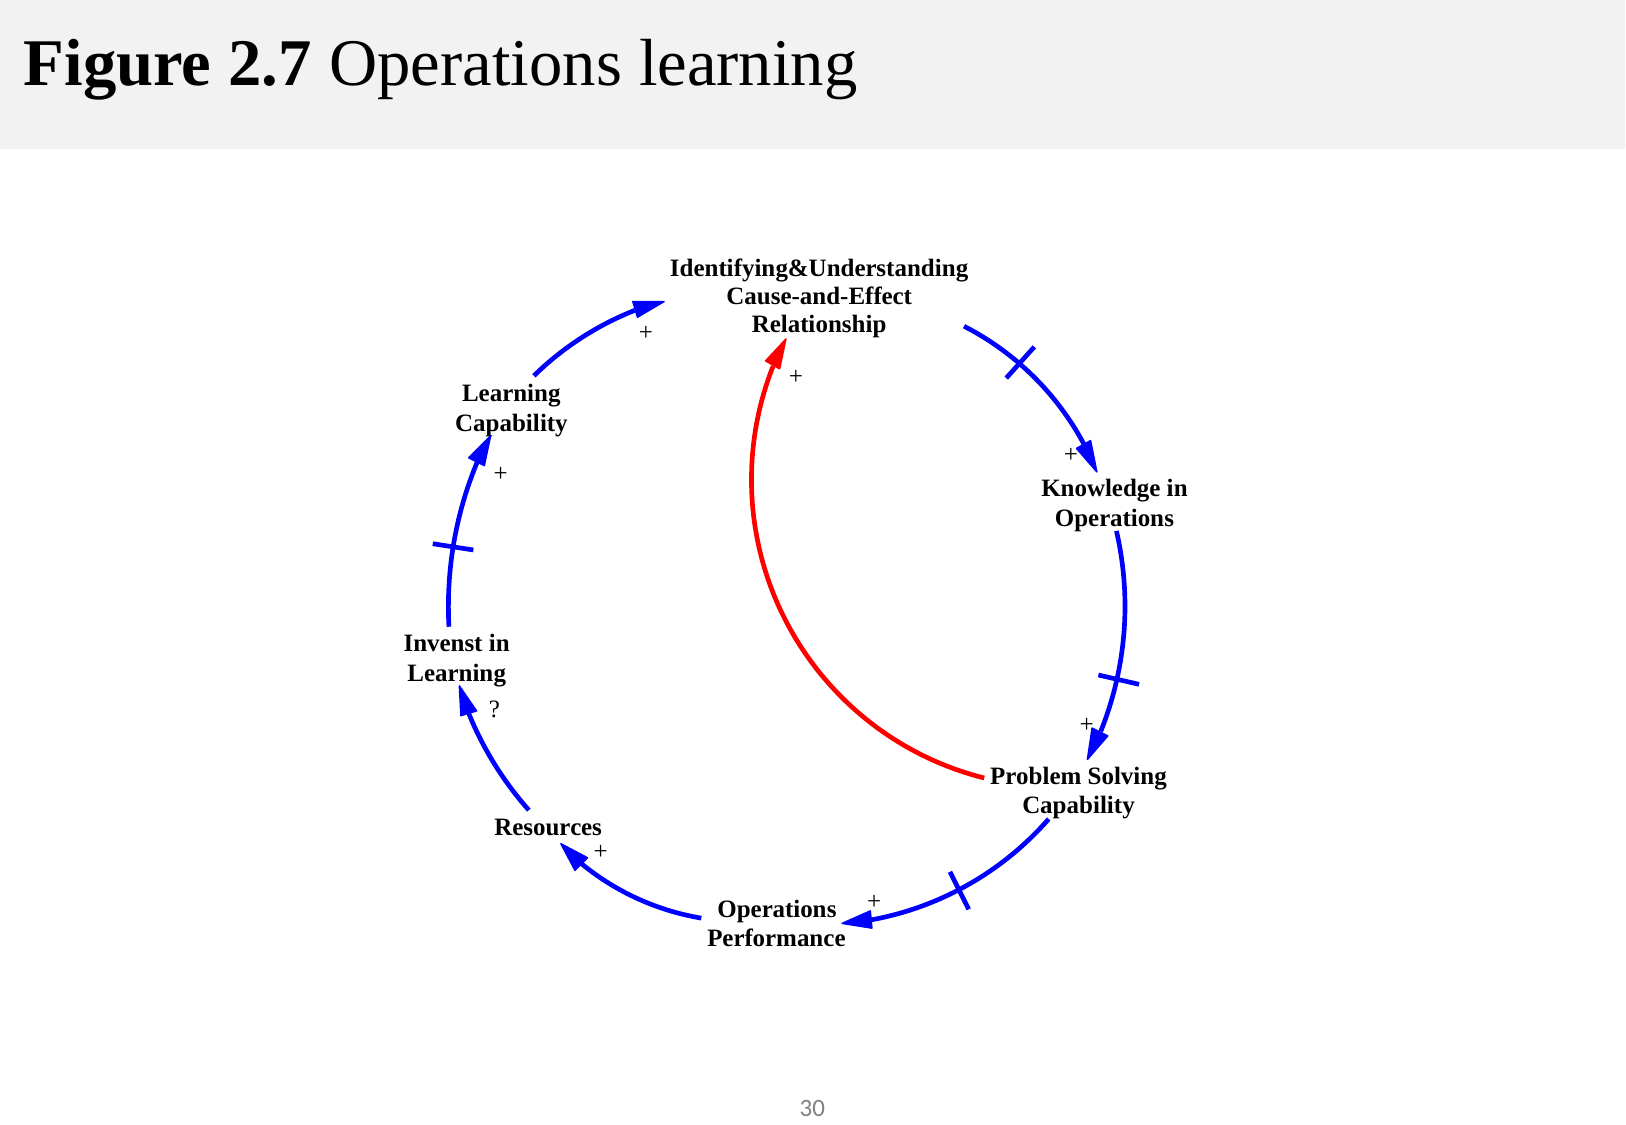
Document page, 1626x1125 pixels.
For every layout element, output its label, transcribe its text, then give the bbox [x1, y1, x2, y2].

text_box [345, 193, 1229, 1032]
title Figure 2.7 Operations learning [9, 11, 1472, 105]
